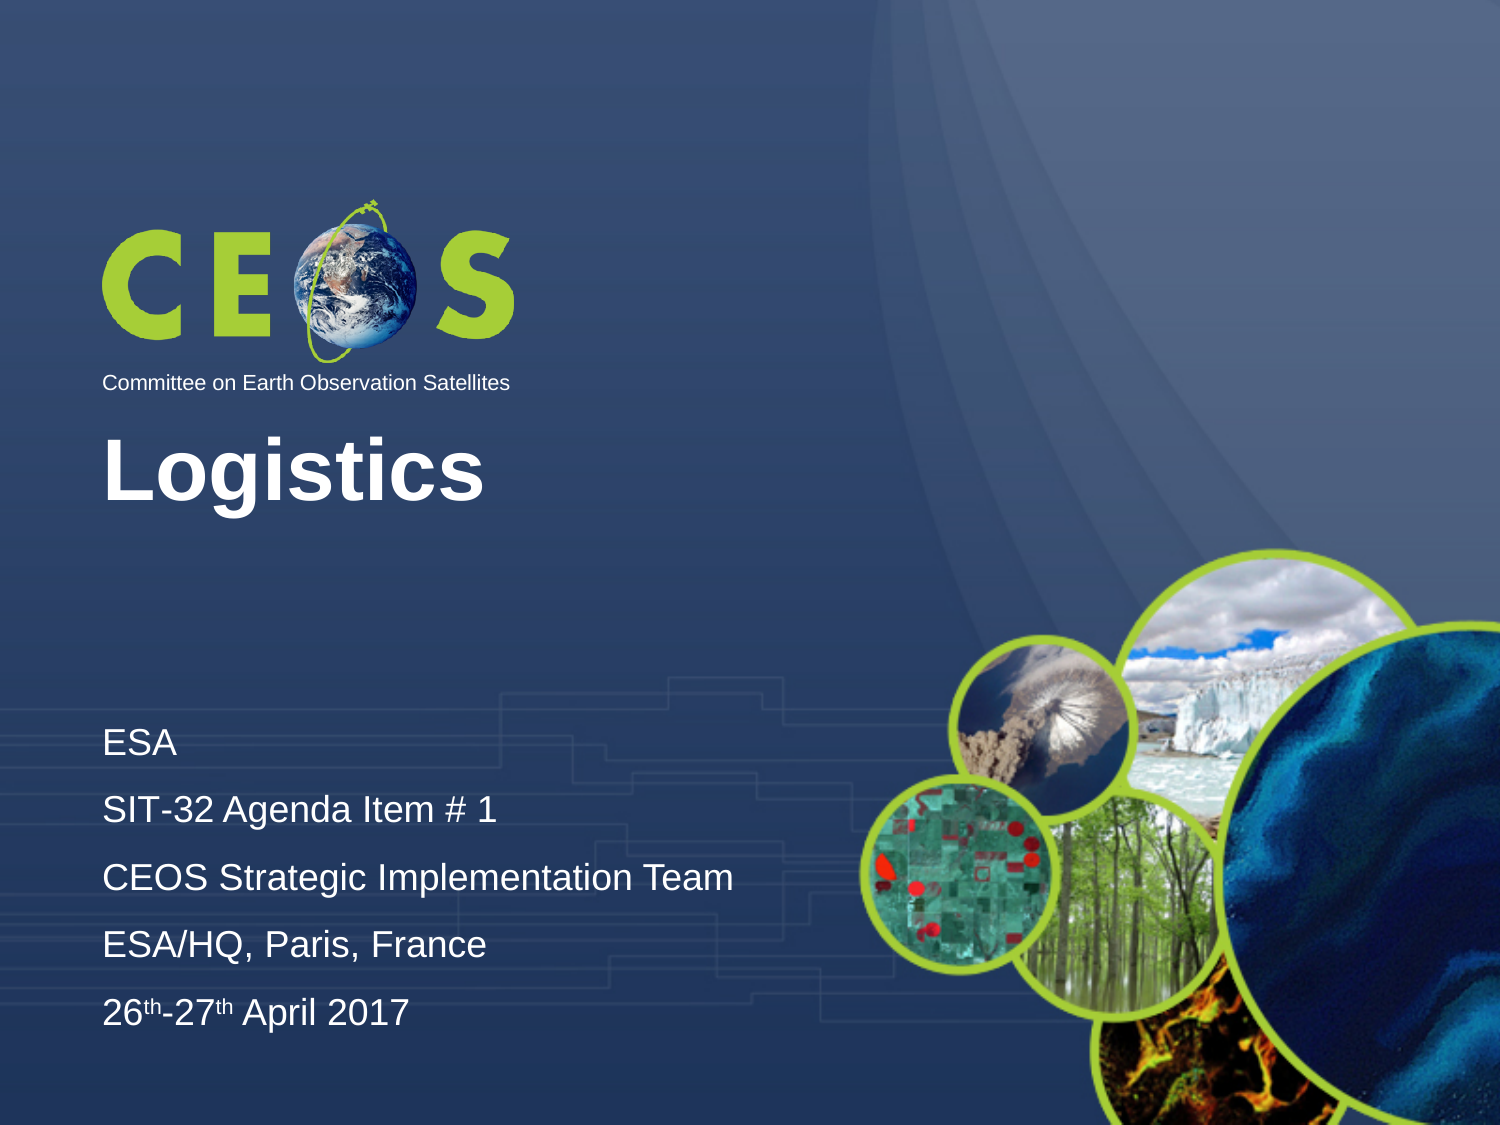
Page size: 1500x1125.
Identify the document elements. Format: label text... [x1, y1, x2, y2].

title Logistics [102, 412, 1045, 576]
picture [1435, 1058, 1443, 1065]
text_box ESA SIT-32 Agenda Item # 1 CEOS Strategic Implementation Team ESA/HQ, Paris, France 26th-27th April 2017 [102, 695, 892, 1113]
text_box Committee on Earth Observation Satellites [102, 368, 563, 403]
picture [0, 0, 1500, 1125]
